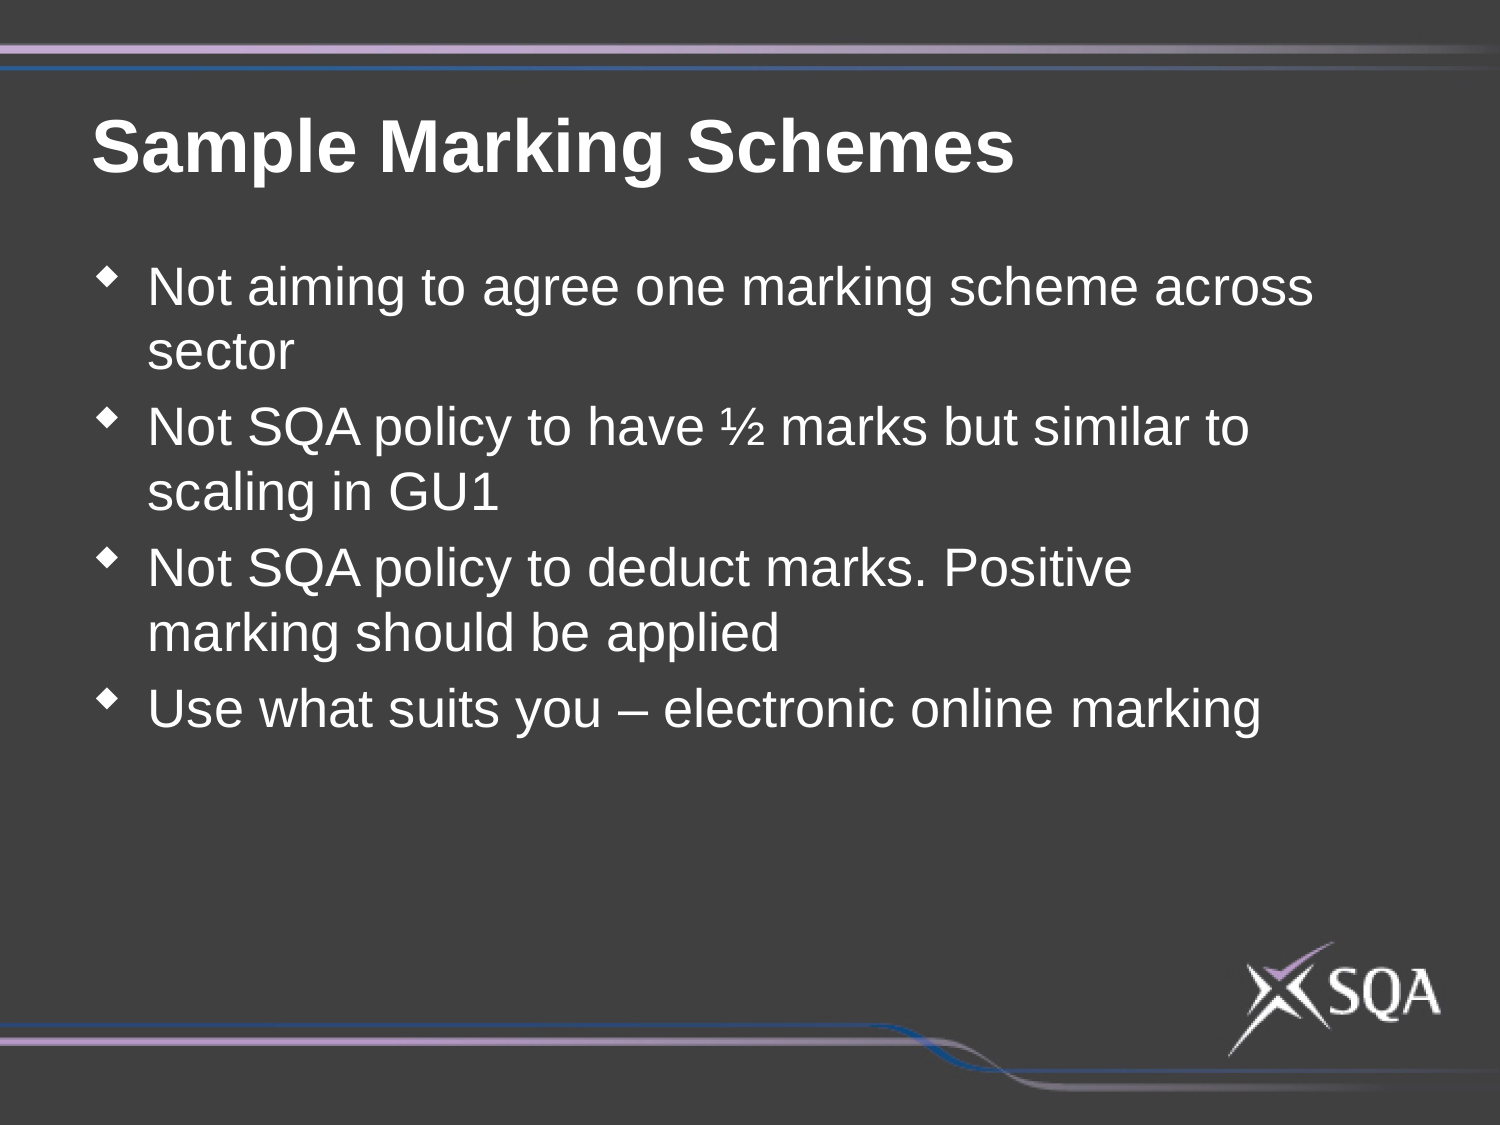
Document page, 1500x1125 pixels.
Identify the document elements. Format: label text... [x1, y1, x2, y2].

text_box Sample Marking Schemes [76, 89, 1427, 220]
text_box Not aiming to agree one marking scheme across sector Not SQA policy to have ½ marks but similar to scaling in GU1 Not SQA policy to deduct marks. Positive marking should be applied Use what suits you – electronic online marking [76, 243, 1353, 882]
picture [0, 0, 1500, 1125]
